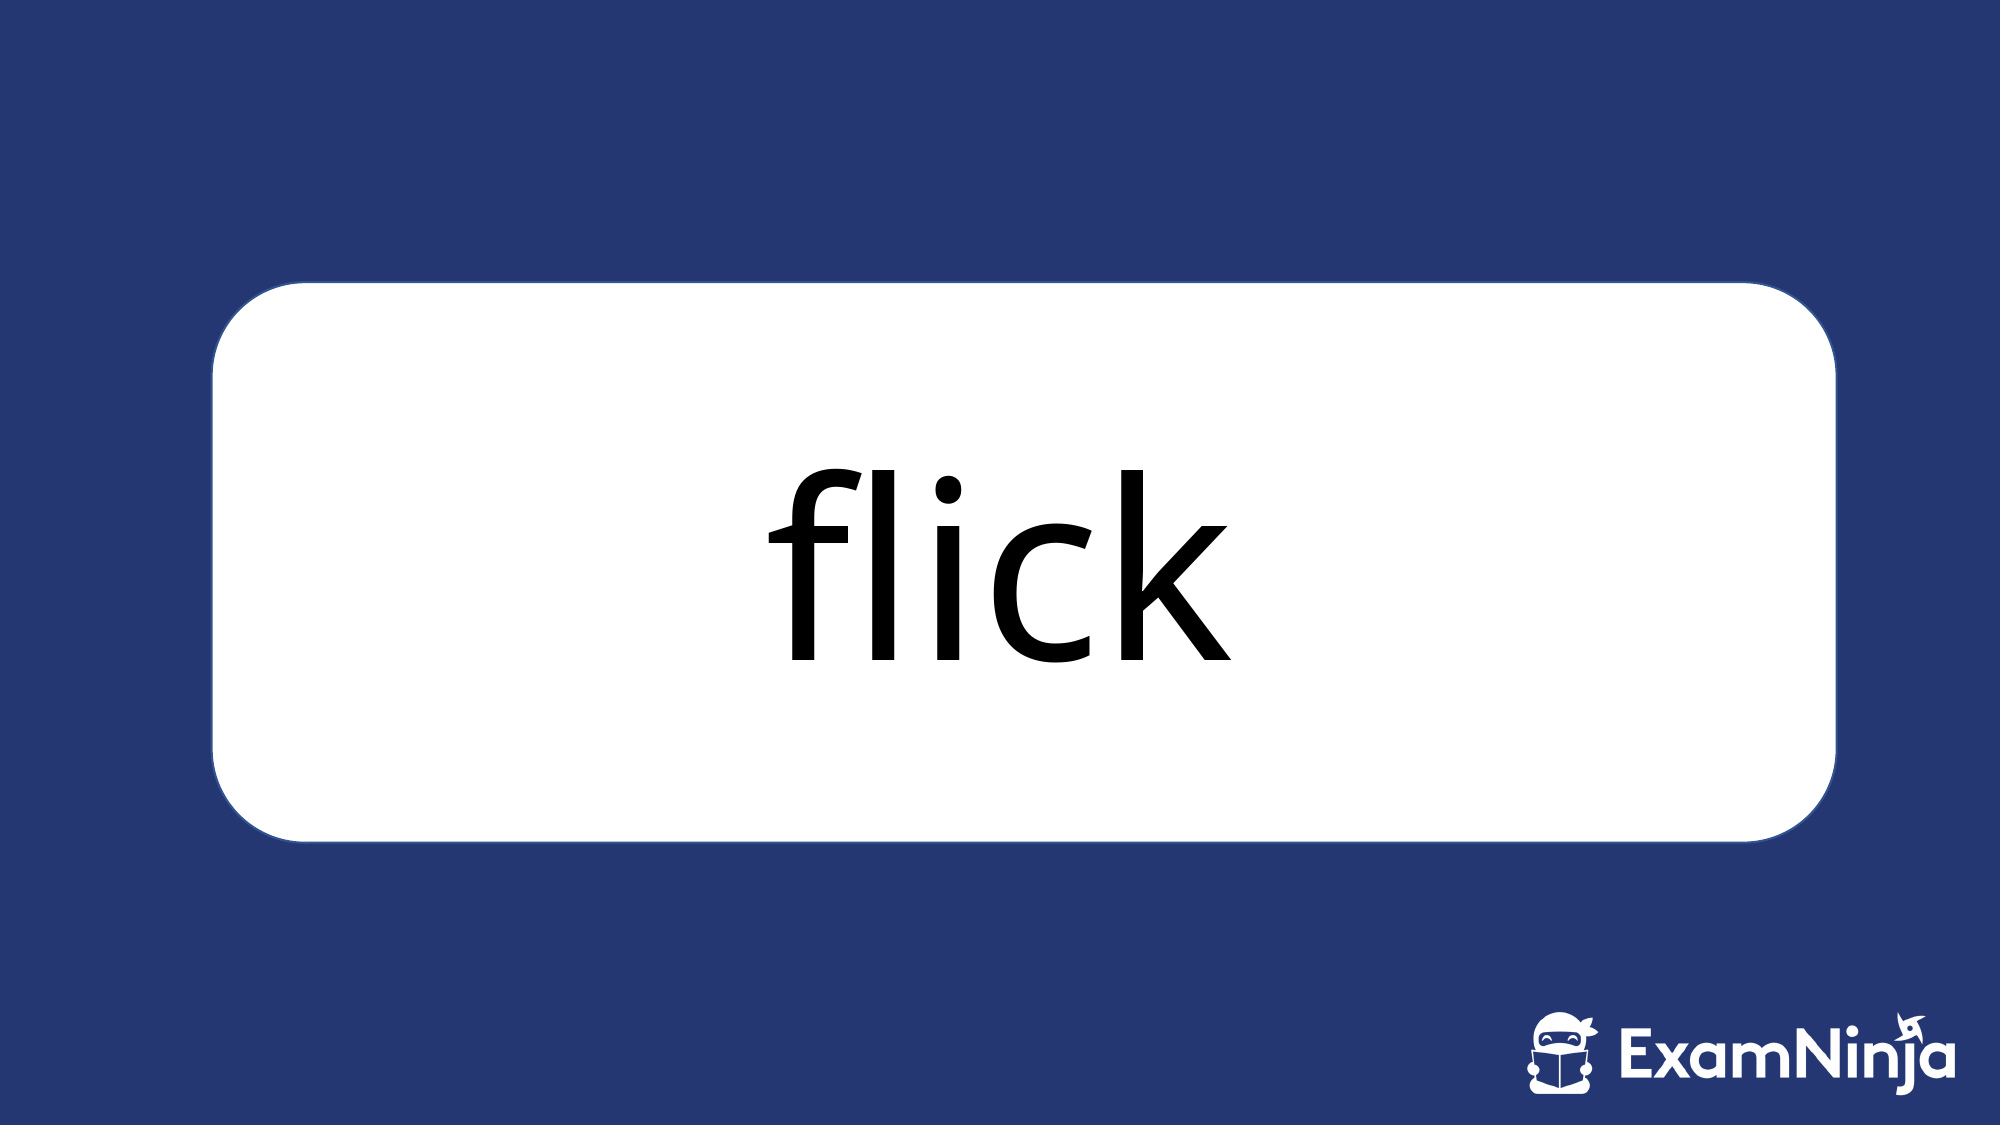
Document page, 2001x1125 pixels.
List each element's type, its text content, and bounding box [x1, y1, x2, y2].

text_box [210, 281, 1838, 403]
picture [1501, 1003, 1979, 1102]
text_box flick [143, 403, 1857, 719]
text_box [210, 719, 1838, 844]
